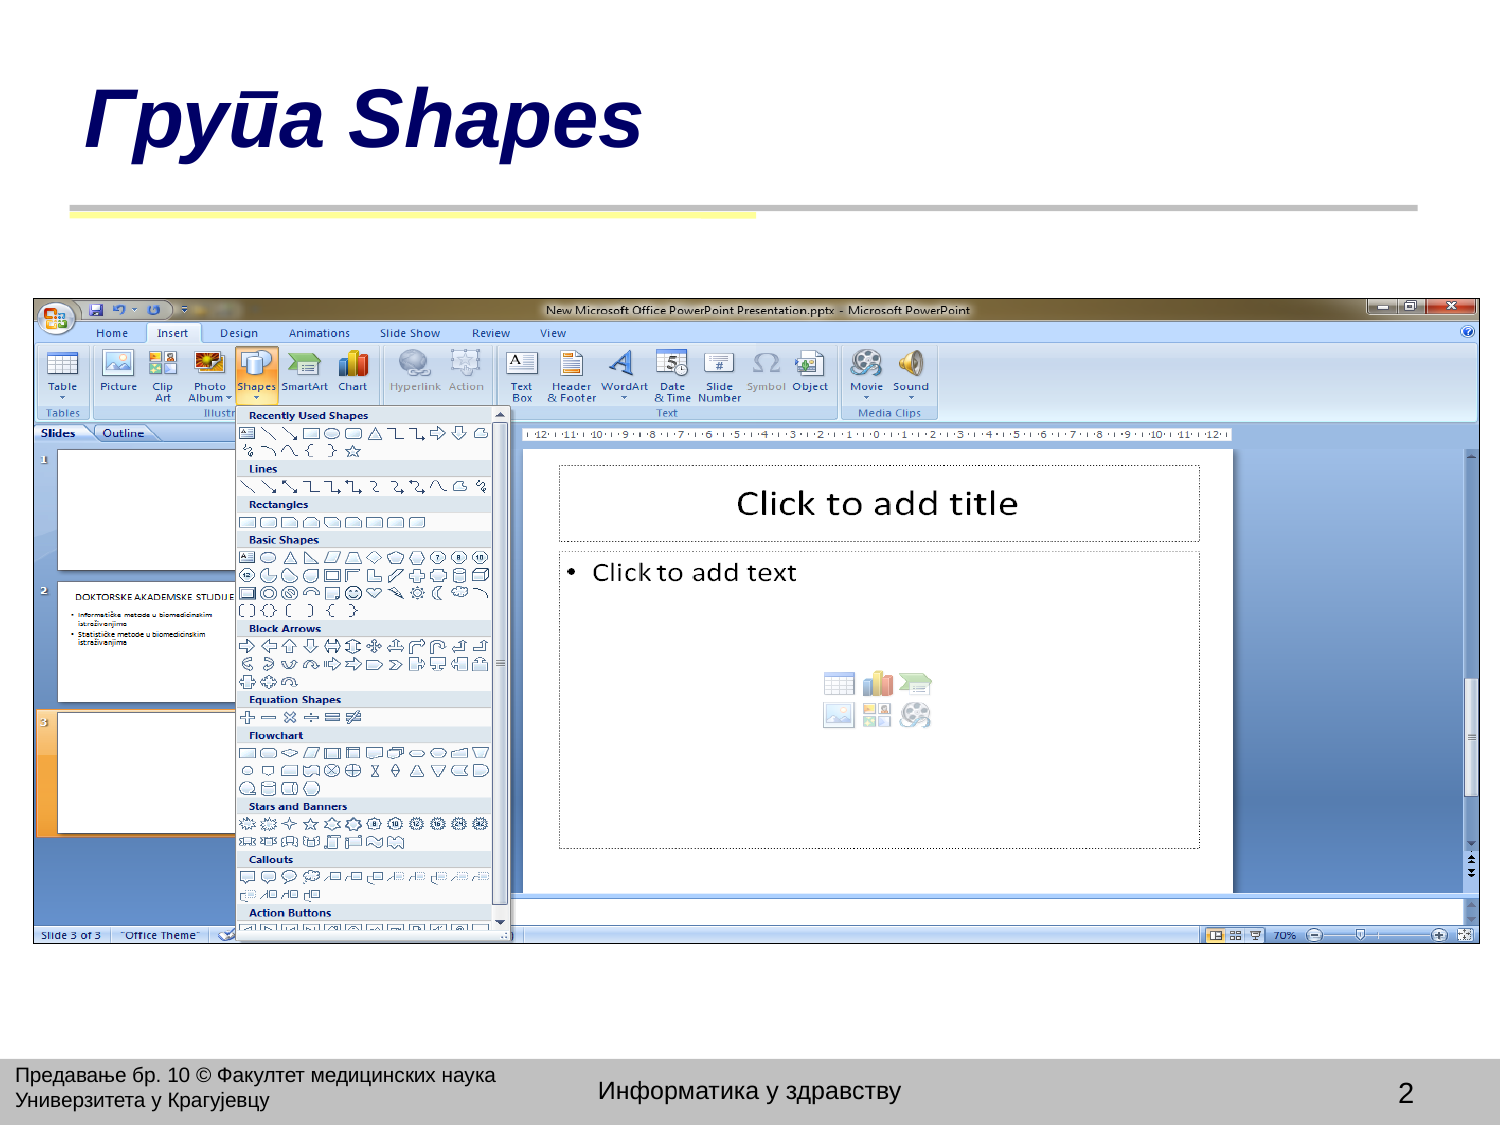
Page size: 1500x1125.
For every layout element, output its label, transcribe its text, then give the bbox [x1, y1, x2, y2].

title Група Shapes [69, 19, 1426, 208]
slide_number Предавање бр. 10 © Факултет медицинских наука Универзитета у Крагујевцу [0, 1053, 616, 1108]
slide_number 2 [1079, 1066, 1430, 1125]
picture [33, 298, 1480, 944]
footer Информатика у здравству [512, 1066, 988, 1125]
